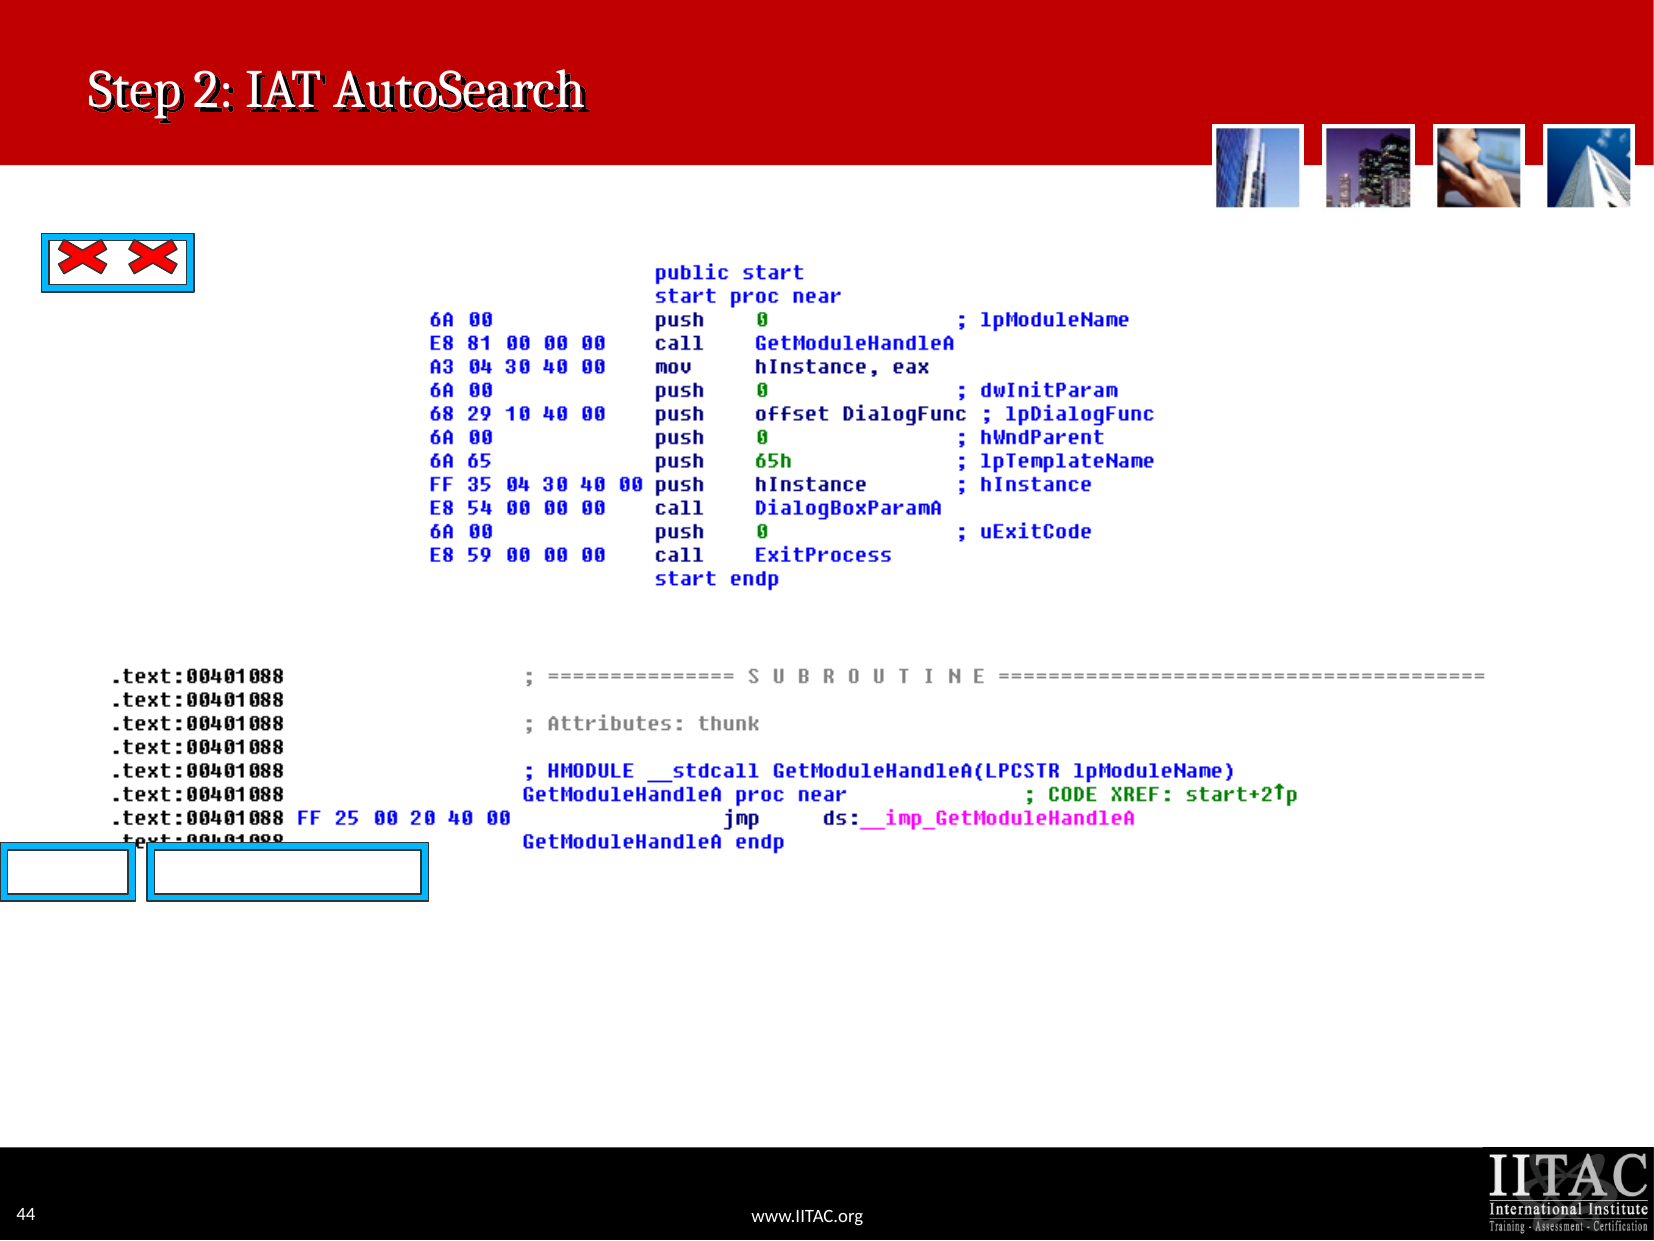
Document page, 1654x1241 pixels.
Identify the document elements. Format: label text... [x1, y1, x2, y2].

picture [1322, 135, 1415, 212]
picture [1433, 135, 1525, 212]
picture [111, 850, 128, 855]
text_box [128, 239, 177, 274]
picture [1212, 135, 1304, 212]
picture [1483, 1147, 1654, 1240]
text_box [41, 233, 194, 292]
picture [428, 256, 1174, 595]
title Step 2: IAT AutoSearch [71, 41, 1596, 130]
text_box [0, 842, 136, 902]
picture [155, 850, 421, 855]
text_box [147, 864, 429, 902]
slide_number 44 [0, 1192, 152, 1241]
footer www.IITAC.org [152, 1195, 1466, 1241]
picture [111, 666, 1497, 855]
picture [1543, 124, 1635, 212]
text_box [58, 239, 107, 274]
